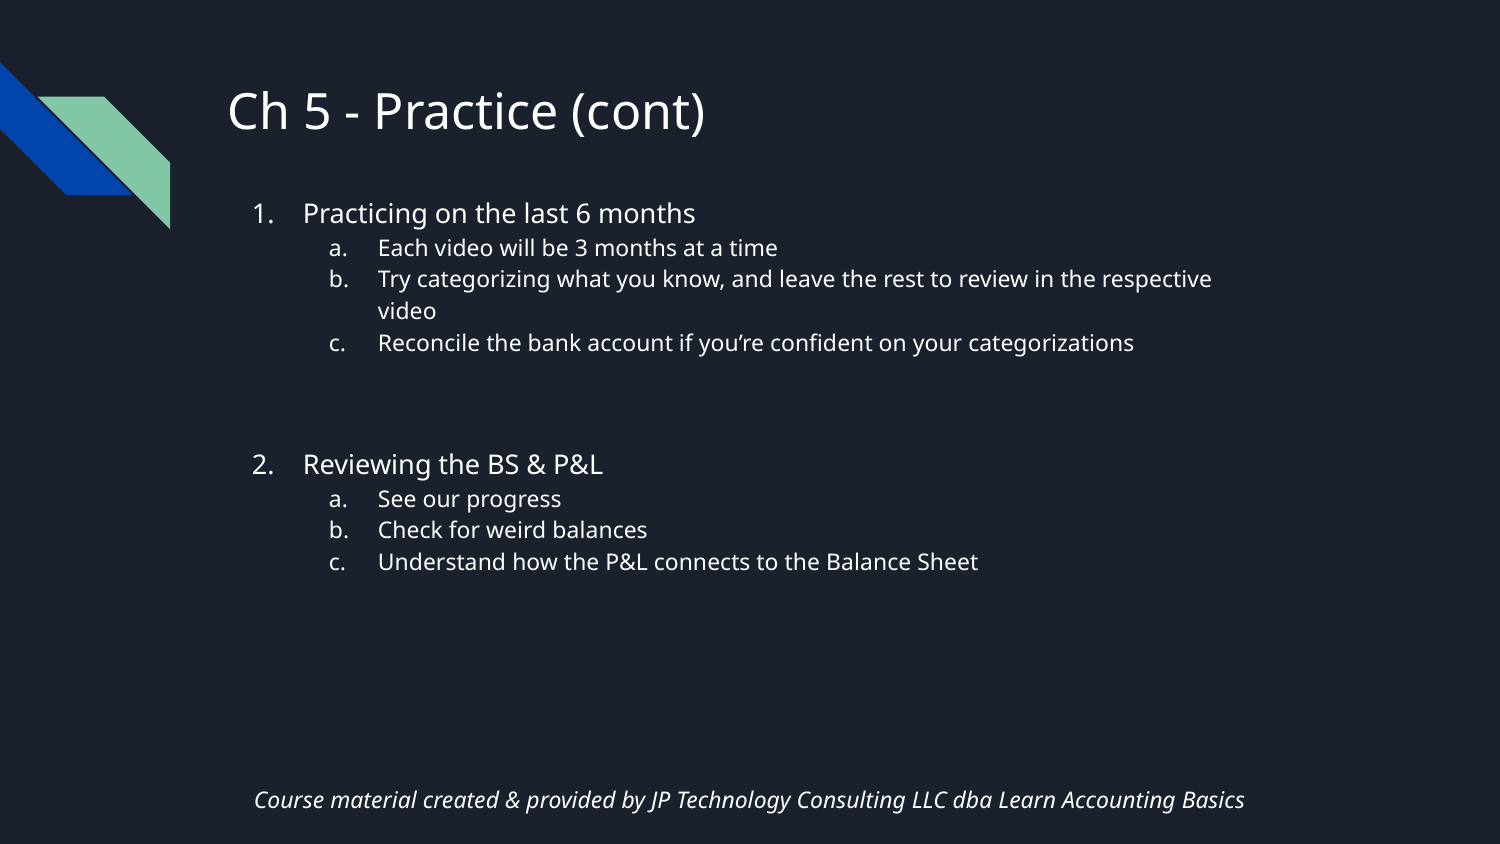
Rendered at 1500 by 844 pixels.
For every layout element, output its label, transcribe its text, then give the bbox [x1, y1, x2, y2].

title Ch 5 - Practice (cont) [212, 64, 1368, 215]
list Practicing on the last 6 months Each video will be 3 months at a time Try categorizing what you know, and leave the rest to review in the respective video Reconcile the bank account if you’re confident on your categorizations Reviewing the BS & P&L See our progress Check for weird balances Understand how the P&L connects to the Balance Sheet [212, 177, 1286, 740]
